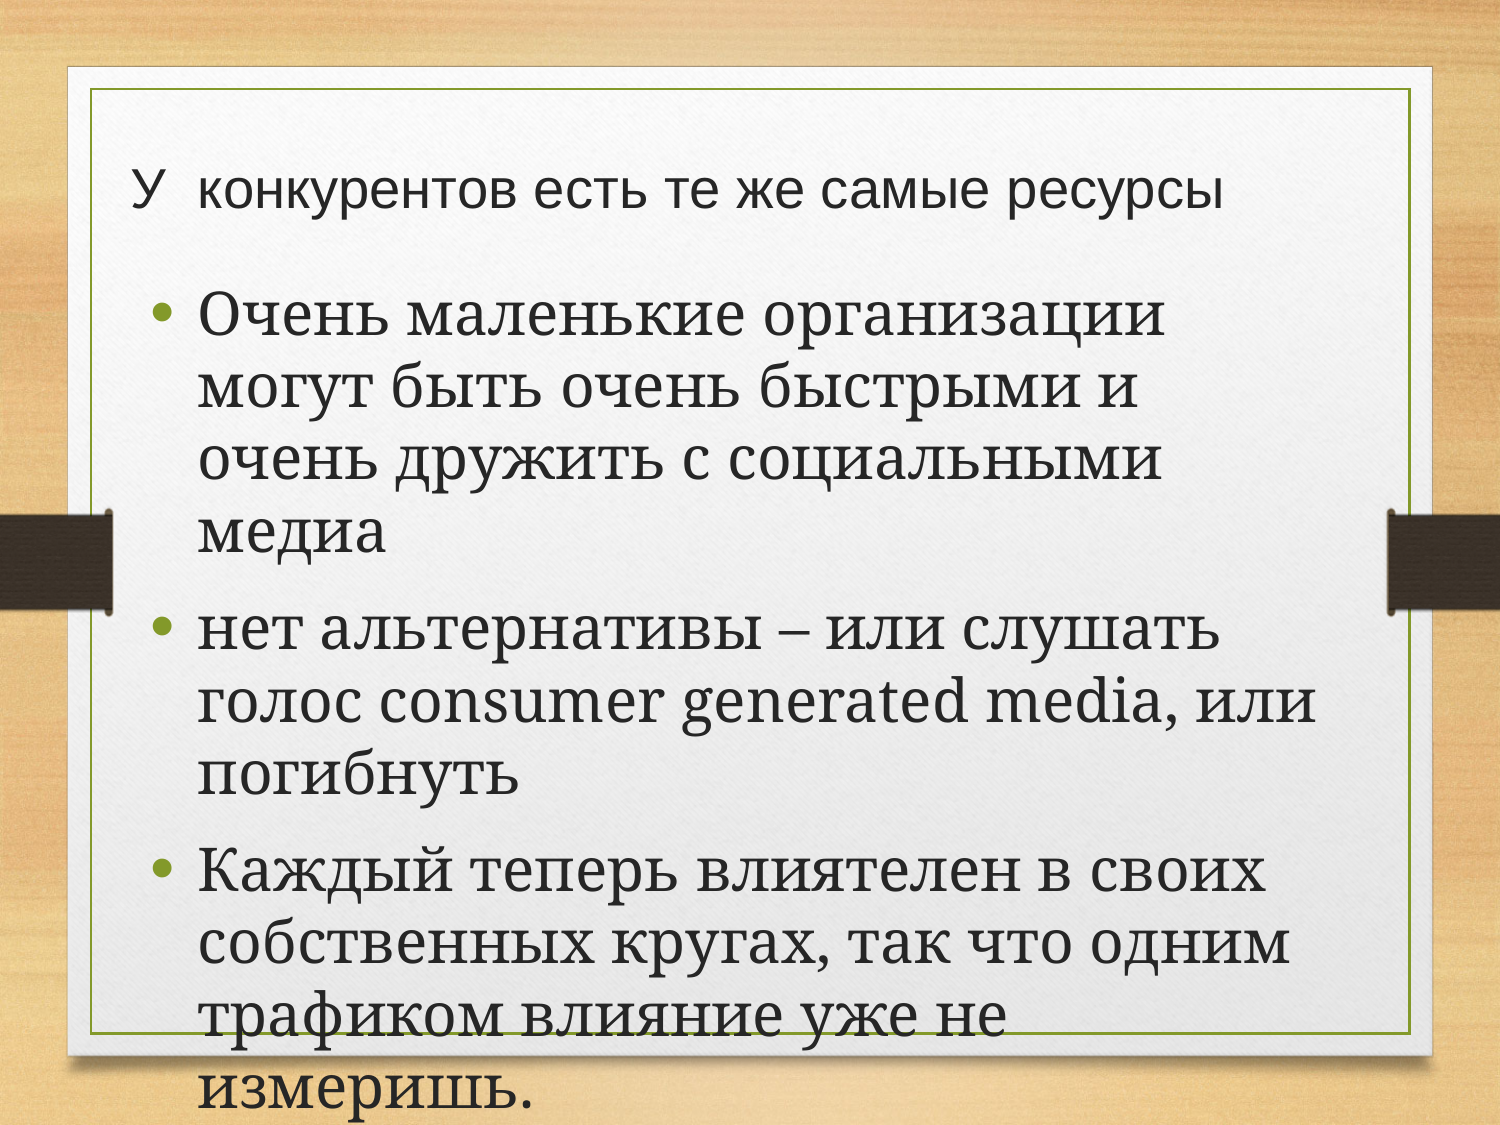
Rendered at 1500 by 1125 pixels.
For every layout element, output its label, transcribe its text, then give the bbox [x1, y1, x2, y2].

title У конкурентов есть те же самые ресурсы [0, 45, 1350, 233]
picture [0, 0, 1500, 1125]
list Очень маленькие организации могут быть очень быстрыми и очень дружить с социальными медиа нет альтернативы – или слушать голос consumer generated media, или погибнуть Каждый теперь влиятелен в своих собственных кругах, так что одним трафиком влияние уже не измеришь. [135, 267, 1350, 1011]
